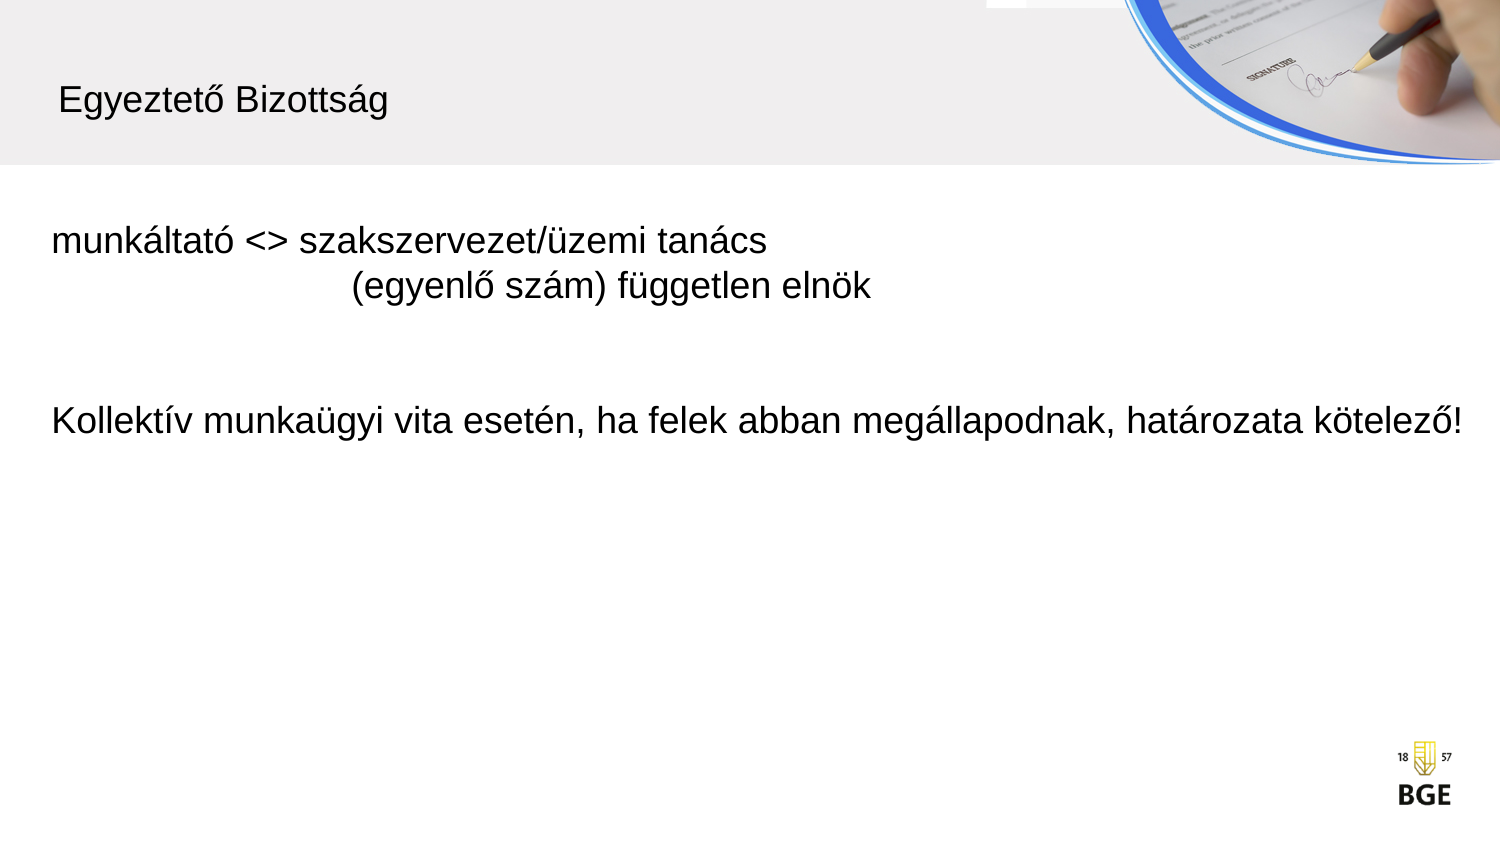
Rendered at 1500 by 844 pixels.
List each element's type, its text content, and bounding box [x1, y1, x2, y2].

text_box munkáltató <> szakszervezet/üzemi tanács (egyenlő szám) független elnök Kollektív munkaügyi vita esetén, ha felek abban megállapodnak, határozata kötelező! [36, 209, 1500, 449]
text_box Egyeztető Bizottság [43, 67, 404, 128]
picture [0, 0, 1500, 844]
